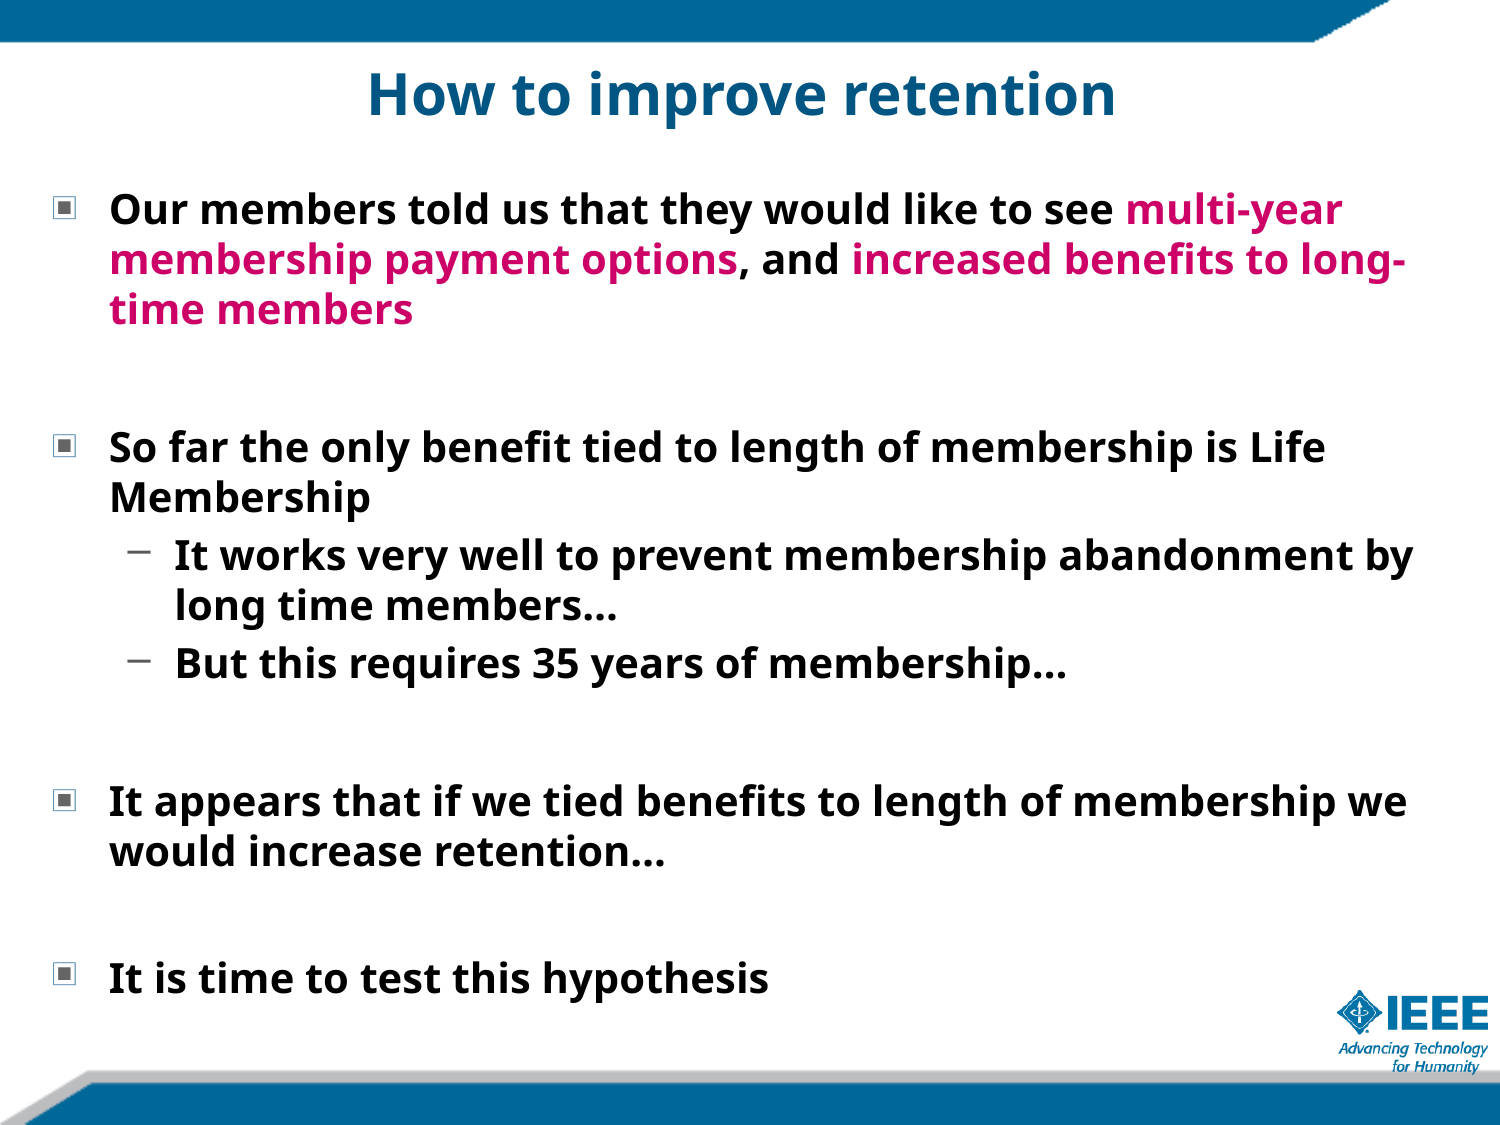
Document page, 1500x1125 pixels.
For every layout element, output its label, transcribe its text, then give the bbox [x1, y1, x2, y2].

title How to improve retention [112, 49, 1388, 174]
list Our members told us that they would like to see multi-year membership payment options, and increased benefits to long-time members So far the only benefit tied to length of membership is Life Membership It works very well to prevent membership abandonment by long time members… But this requires 35 years of membership… It appears that if we tied benefits to length of membership we would increase retention… It is time to test this hypothesis [37, 174, 1451, 1076]
picture [0, 0, 1500, 1125]
